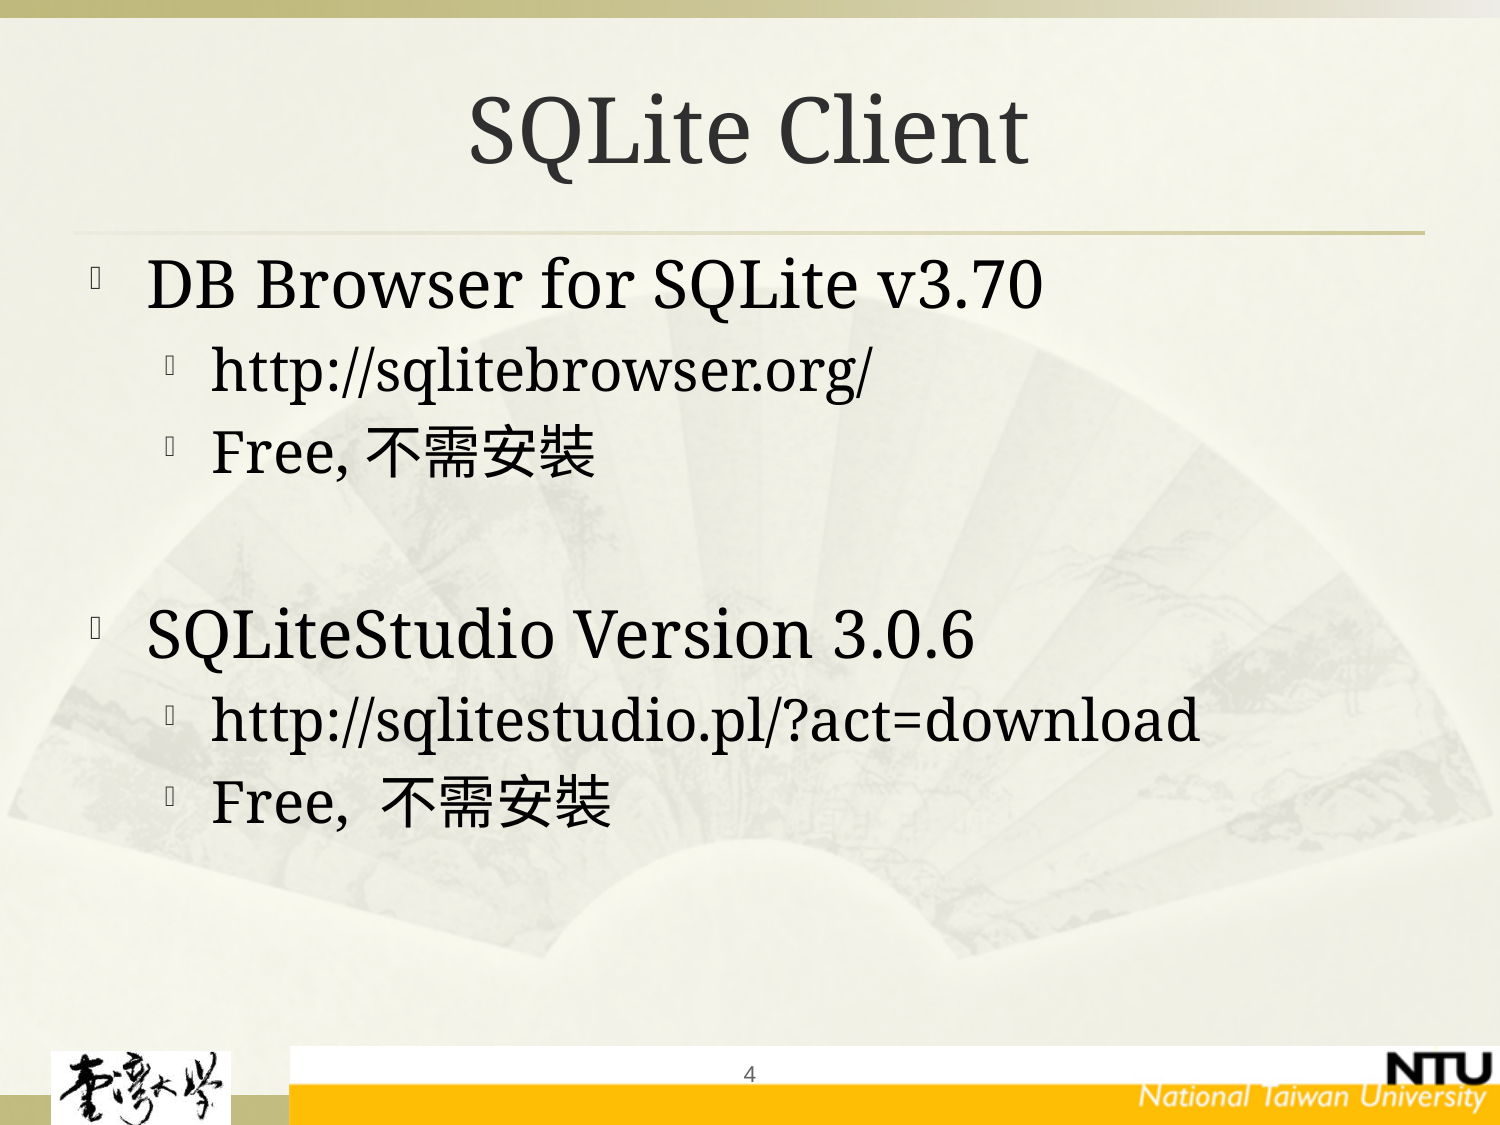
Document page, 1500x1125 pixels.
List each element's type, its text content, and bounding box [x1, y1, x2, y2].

picture [289, 1046, 1500, 1125]
list DB Browser for SQLite v3.70 http://sqlitebrowser.org/ Free,不需安裝 SQLiteStudio Version 3.0.6 http://sqlitestudio.pl/?act=download Free, 不需安裝 [75, 234, 1425, 1032]
title SQLite Client [75, 45, 1425, 209]
slide_number 4 [675, 1050, 825, 1097]
picture [51, 1051, 231, 1125]
